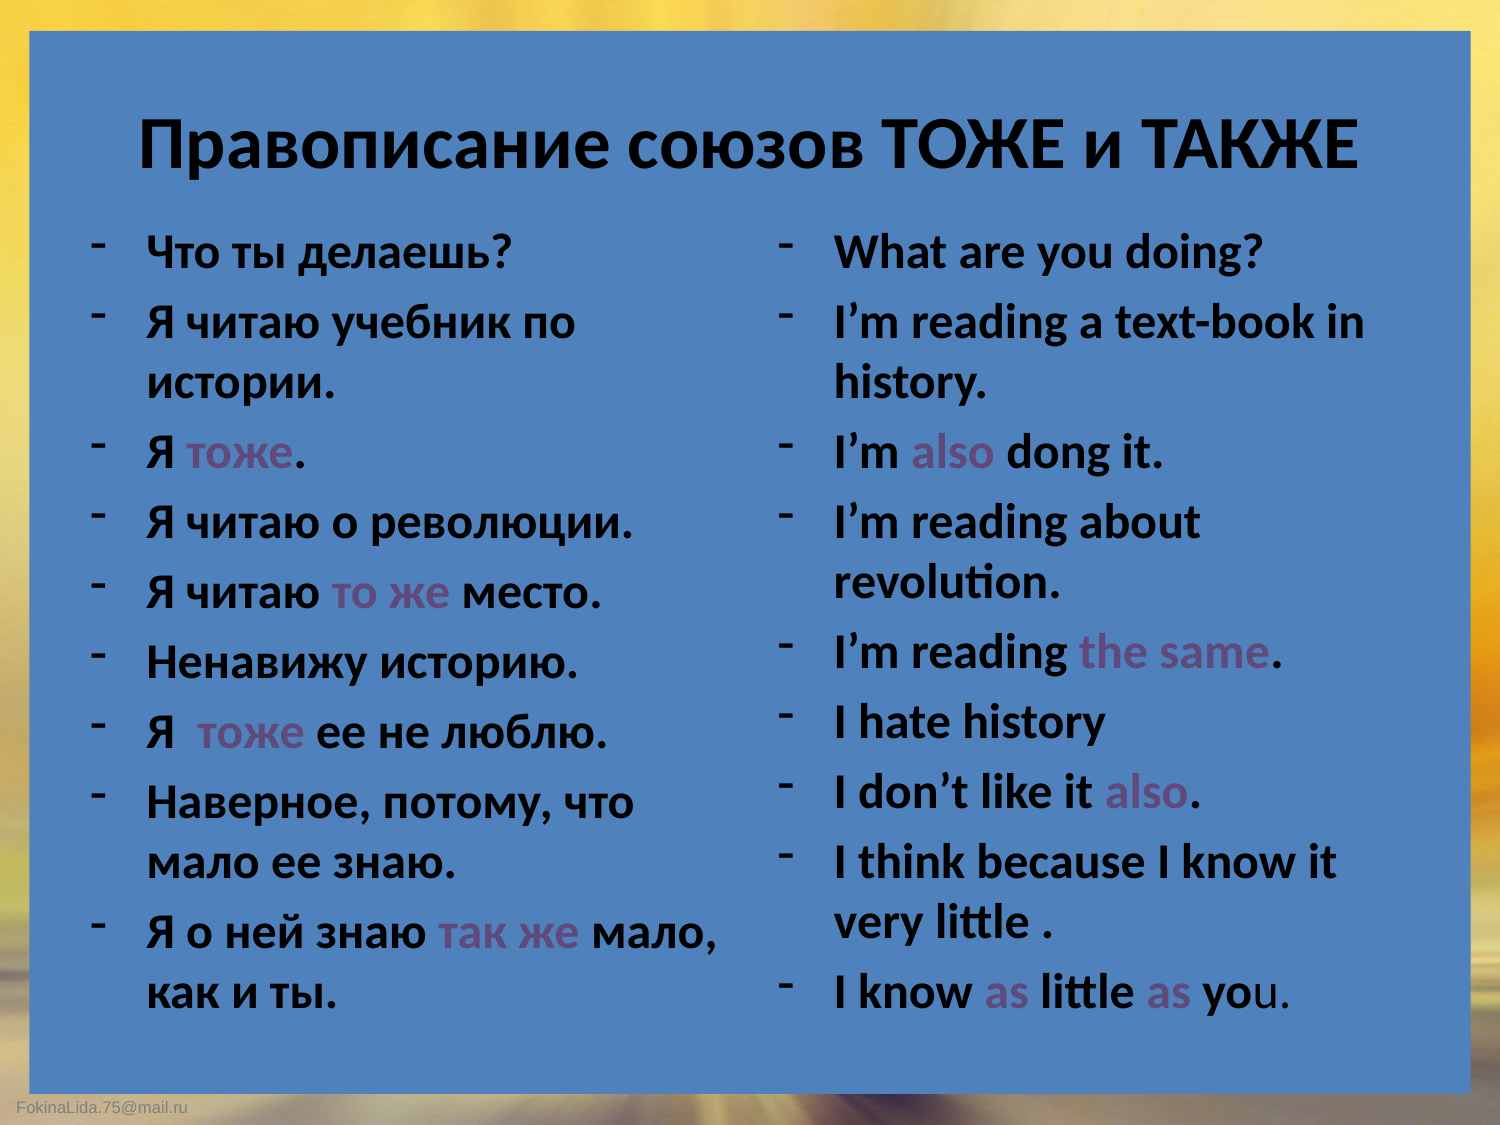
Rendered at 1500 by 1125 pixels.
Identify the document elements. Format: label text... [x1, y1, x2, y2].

picture [0, 0, 1500, 1125]
list What are you doing? I’m reading a text-book in history. I’m also dong it. I’m reading about revolution. I’m reading the same. I hate history I don’t like it also. I think because I know it very little . I know as little as you. [762, 210, 1426, 1079]
list Что ты делаешь? Я читаю учебник по истории. Я тоже. Я читаю о революции. Я читаю то же место. Ненавижу историю. Я тоже ее не люблю. Наверное, потому, что мало ее знаю. Я о ней знаю так же мало, как и ты. [74, 210, 738, 1079]
title Правописание союзов ТОЖЕ и ТАКЖЕ [74, 44, 1426, 233]
